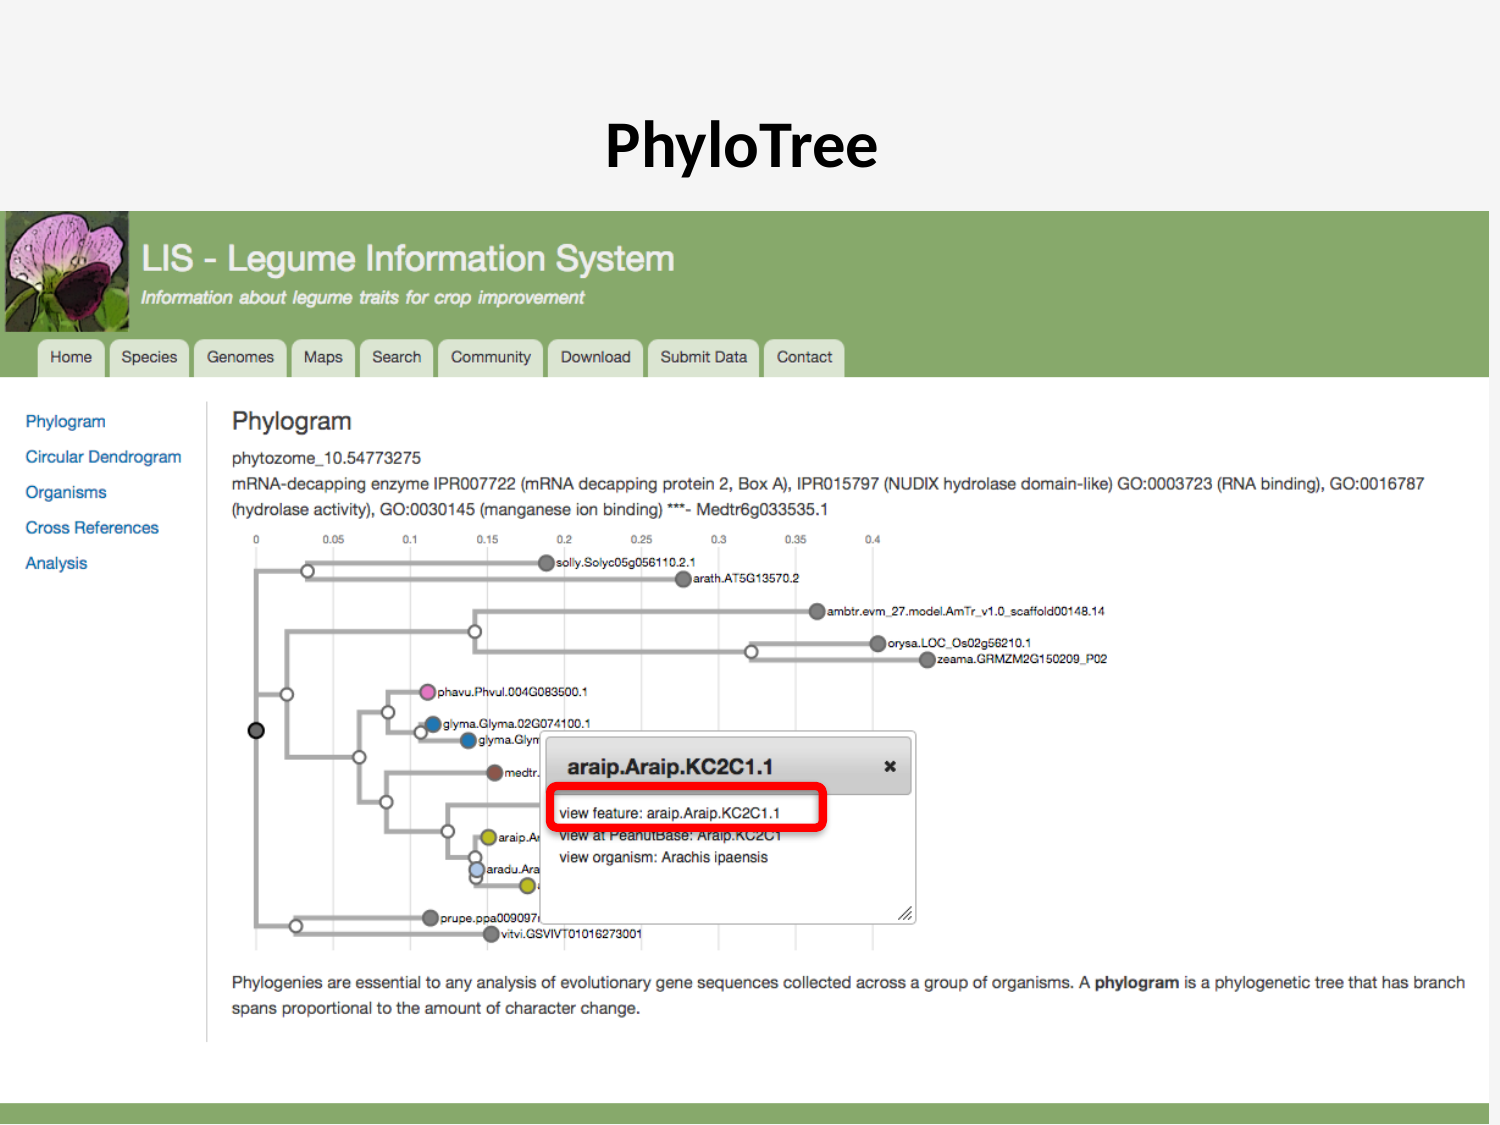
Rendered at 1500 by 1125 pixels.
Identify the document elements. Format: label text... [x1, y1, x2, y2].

title PhyloTree [75, 74, 1425, 210]
picture [0, 211, 1490, 1124]
